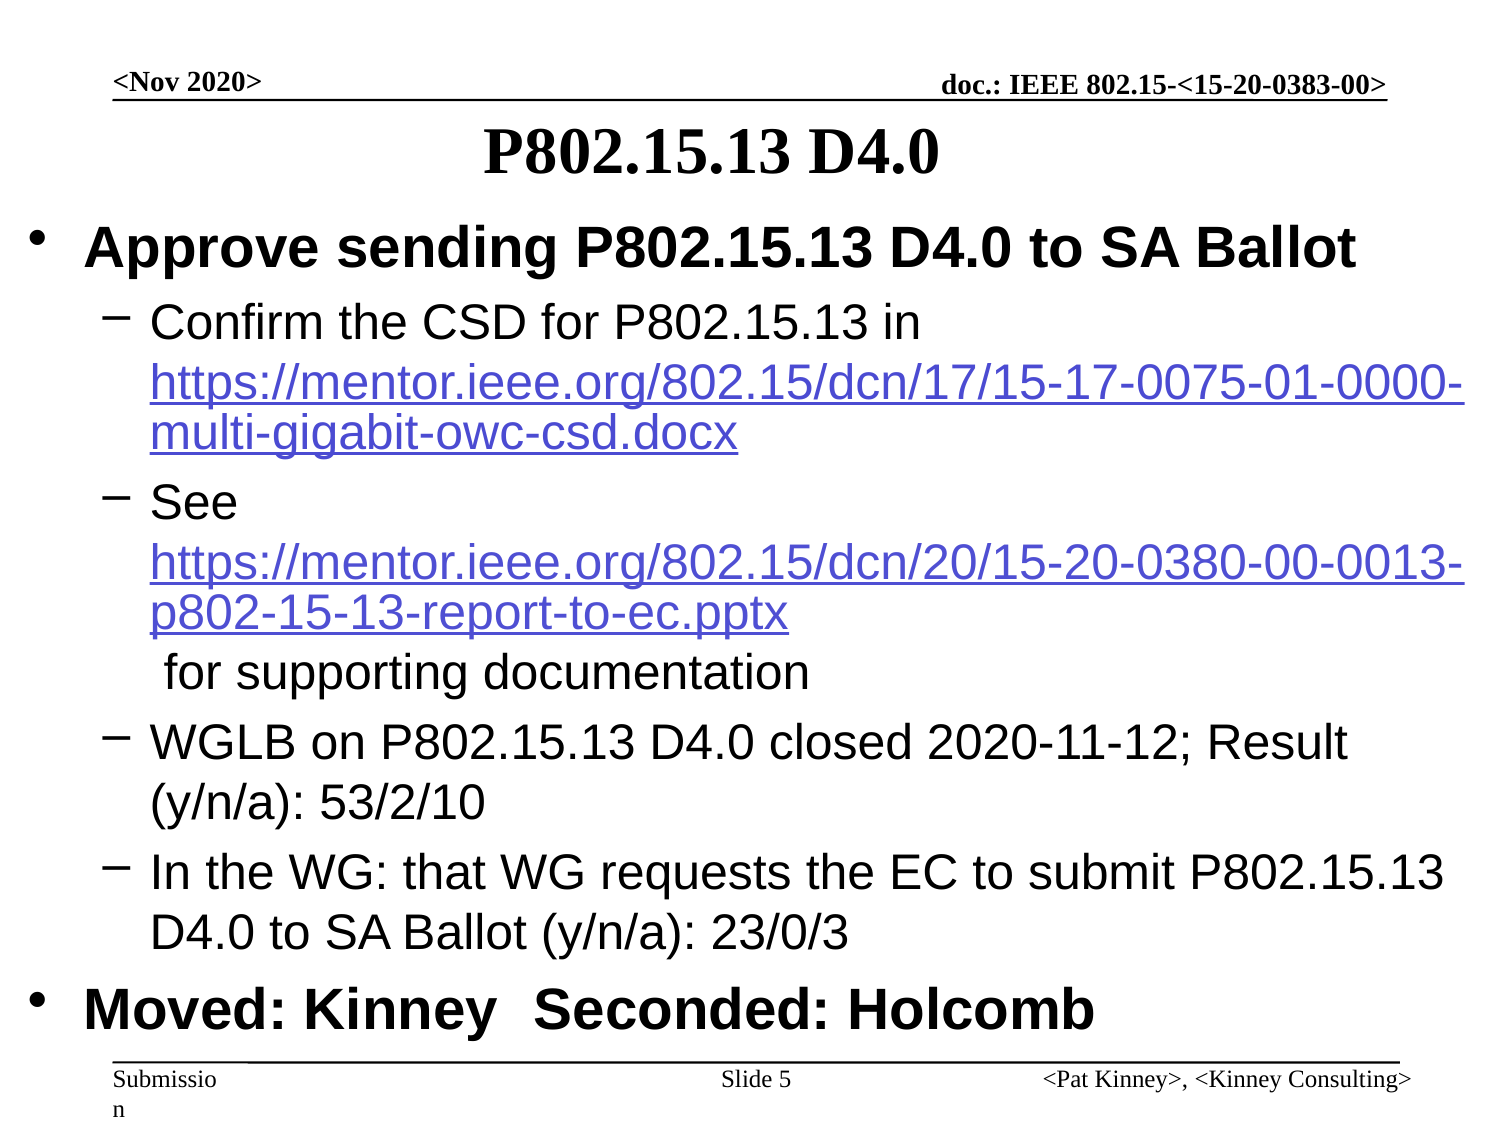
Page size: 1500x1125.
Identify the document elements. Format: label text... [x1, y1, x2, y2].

footer <Pat Kinney>, <Kinney Consulting> [900, 1062, 1413, 1093]
slide_number Slide 5 [712, 1062, 800, 1093]
text_box [955, 63, 986, 110]
list Approve sending P802.15.13 D4.0 to SA Ballot Confirm the CSD for P802.15.13 in https://mentor.ieee.org/802.15/dcn/17/15-17-0075-01-0000-multi-gigabit-owc-csd.docx See https://mentor.ieee.org/802.15/dcn/20/15-20-0380-00-0013-p802-15-13-report-to-ec.pptx for supporting documentation WGLB on P802.15.13 D4.0 closed 2020-11-12; Result (y/n/a): 53/2/10 In the WG: that WG requests the EC to submit P802.15.13 D4.0 to SA Ballot (y/n/a): 23/0/3 Moved: Kinney Seconded: Holcomb [12, 201, 1500, 1039]
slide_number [112, 62, 375, 84]
title P802.15.13 D4.0 [75, 84, 1351, 201]
